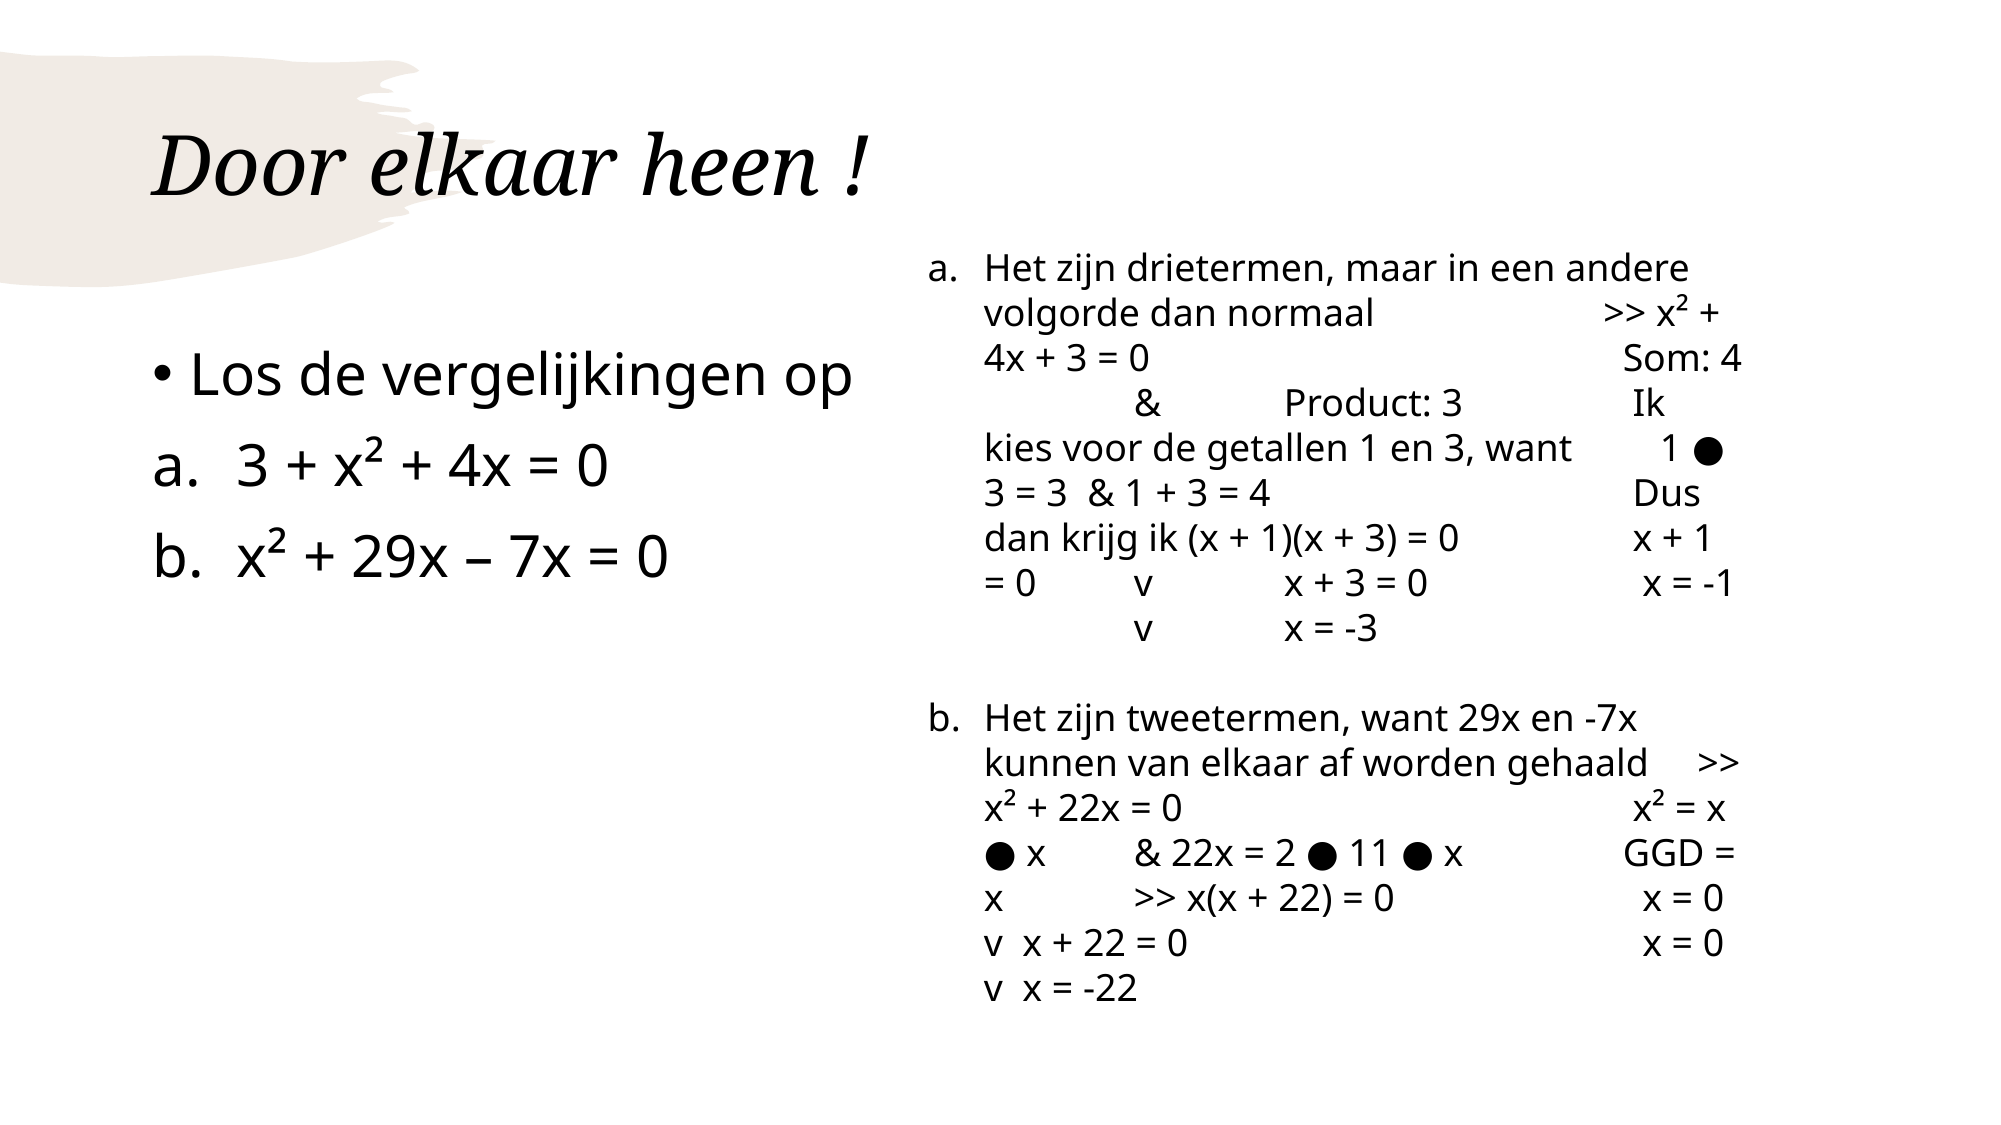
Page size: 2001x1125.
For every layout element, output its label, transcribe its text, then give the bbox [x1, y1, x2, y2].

list Los de vergelijkingen op 3 + x² + 4x = 0 x² + 29x – 7x = 0 [137, 329, 912, 1013]
text_box Het zijn drietermen, maar in een andere volgorde dan normaal >> x² + 4x + 3 = 0 Som: 4 & Product: 3 Ik kies voor de getallen 1 en 3, want 1 ● 3 = 3 & 1 + 3 = 4 Dus dan krijg ik (x + 1)(x + 3) = 0 x + 1 = 0 v x + 3 = 0 x = -1 v x = -3 Het zijn tweetermen, want 29x en -7x kunnen van elkaar af worden gehaald >> x² + 22x = 0 x² = x ● x & 22x = 2 ● 11 ● x GGD = x >> x(x + 22) = 0 x = 0 v x + 22 = 0 x = 0 v x = -22 [912, 236, 1759, 1017]
title Door elkaar heen ! [137, 59, 1863, 278]
